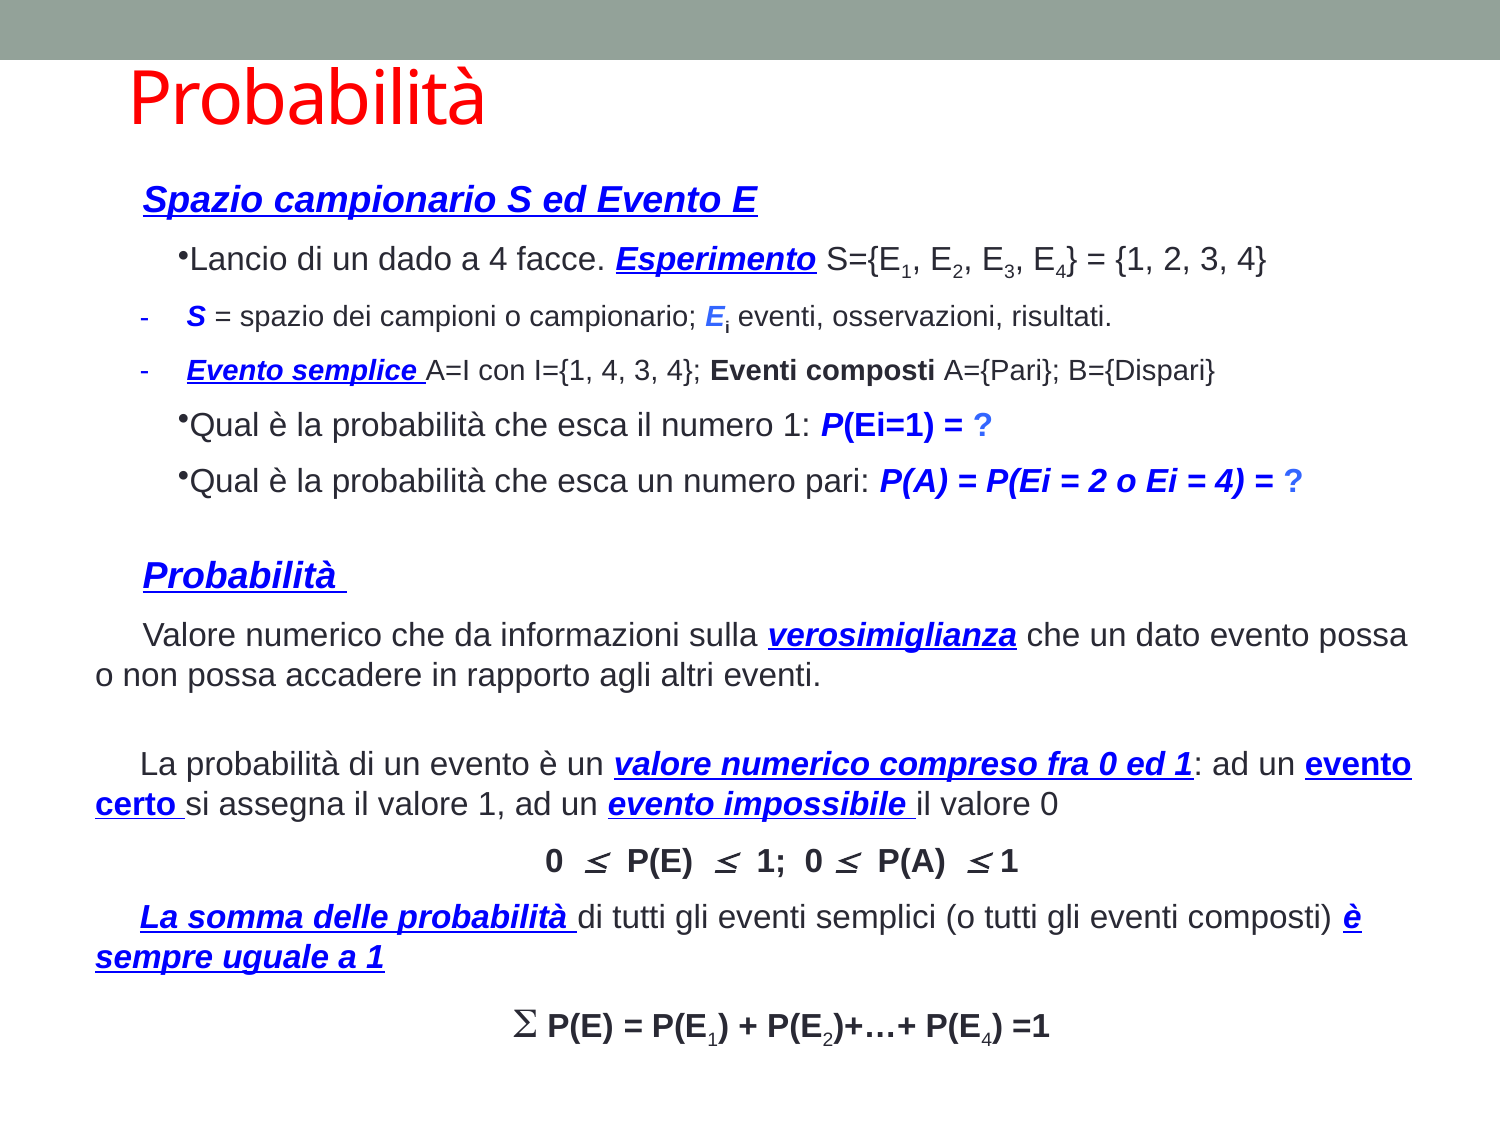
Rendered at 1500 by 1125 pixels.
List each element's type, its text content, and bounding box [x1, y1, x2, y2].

title Probabilità [112, 38, 1388, 151]
text_box Spazio campionario S ed Evento E Lancio di un dado a 4 facce. Esperimento S={E1, E2, E3, E4} = {1, 2, 3, 4} S = spazio dei campioni o campionario; Ei eventi, osservazioni, risultati. Evento semplice A=I con I={1, 4, 3, 4}; Eventi composti A={Pari}; B={Dispari} Qual è la probabilità che esca il numero 1: P(Ei=1) = ? Qual è la probabilità che esca un numero pari: P(A) = P(Ei = 2 o Ei = 4) = ? [80, 167, 1439, 507]
text_box La probabilità di un evento è un valore numerico compreso fra 0 ed 1: ad un evento certo si assegna il valore 1, ad un evento impossibile il valore 0 0  P(E)  1; 0  P(A)  1 La somma delle probabilità di tutti gli eventi semplici (o tutti gli eventi composti) è sempre uguale a 1 S P(E) = P(E1) + P(E2)+…+ P(E4) =1 [80, 735, 1439, 1058]
text_box Probabilità Valore numerico che da informazioni sulla verosimiglianza che un dato evento possa o non possa accadere in rapporto agli altri eventi. [80, 544, 1439, 701]
